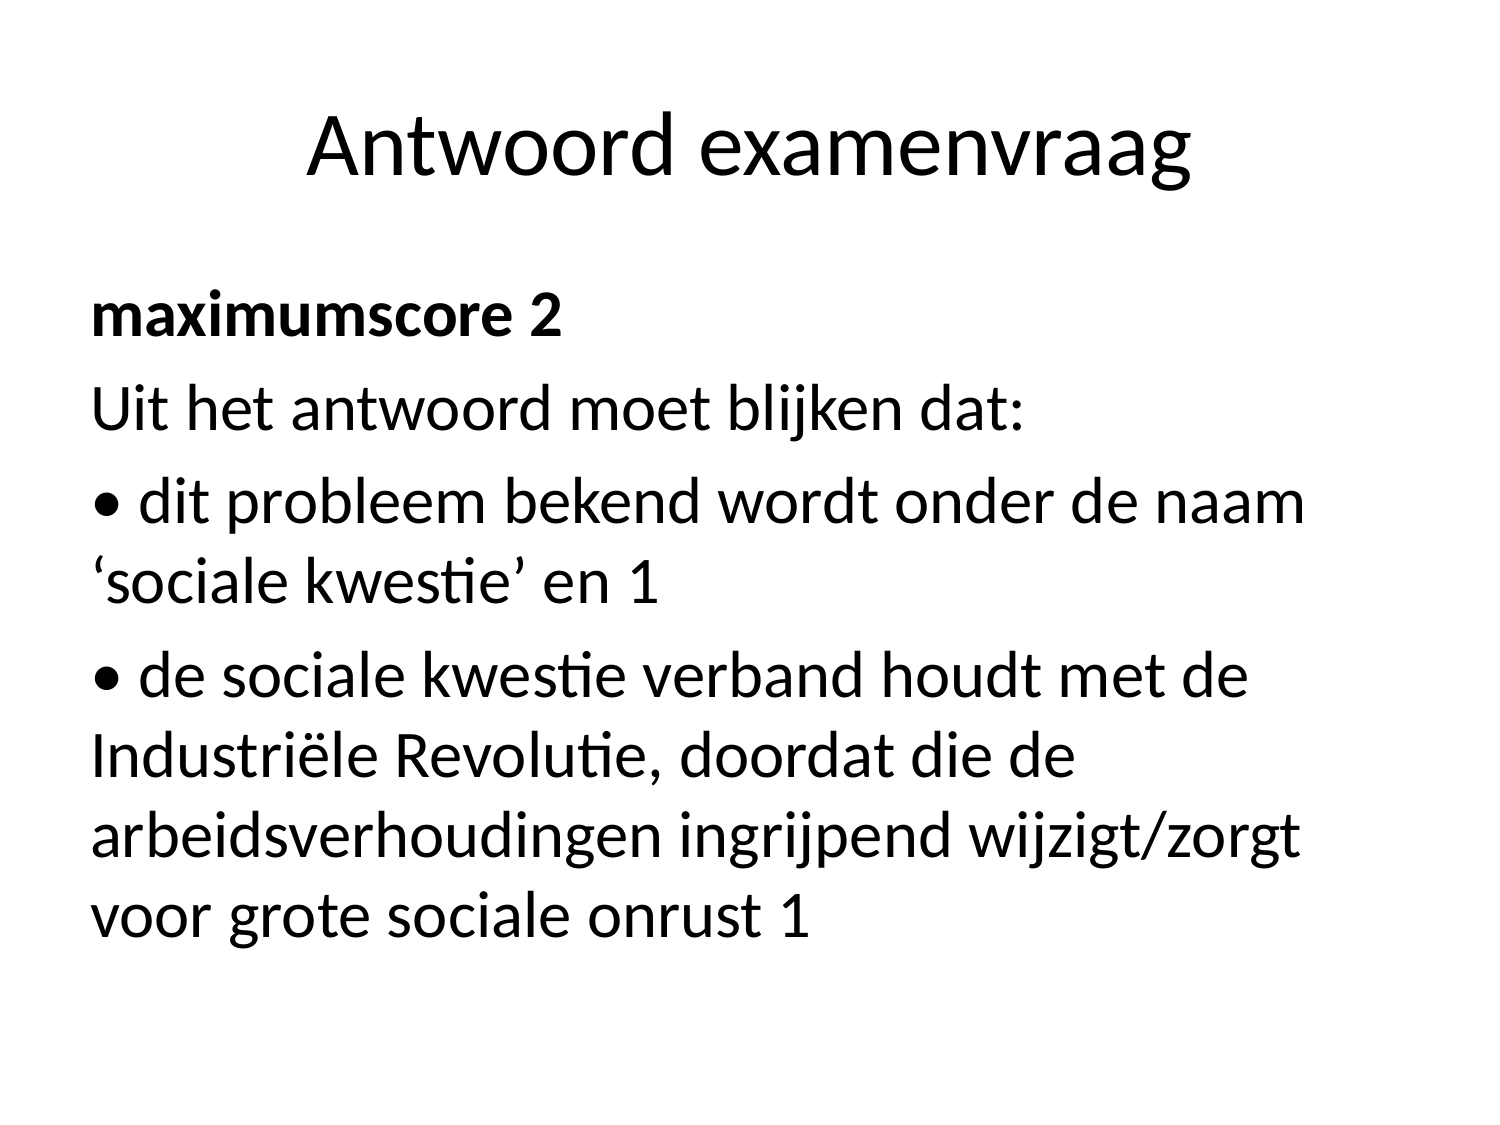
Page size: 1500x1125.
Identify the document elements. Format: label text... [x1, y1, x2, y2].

list maximumscore 2 Uit het antwoord moet blijken dat: • dit probleem bekend wordt onder de naam ‘sociale kwestie’ en 1 • de sociale kwestie verband houdt met de Industriële Revolutie, doordat die de arbeidsverhoudingen ingrijpend wijzigt/zorgt voor grote sociale onrust 1 [75, 262, 1425, 1005]
title Antwoord examenvraag [75, 45, 1425, 233]
